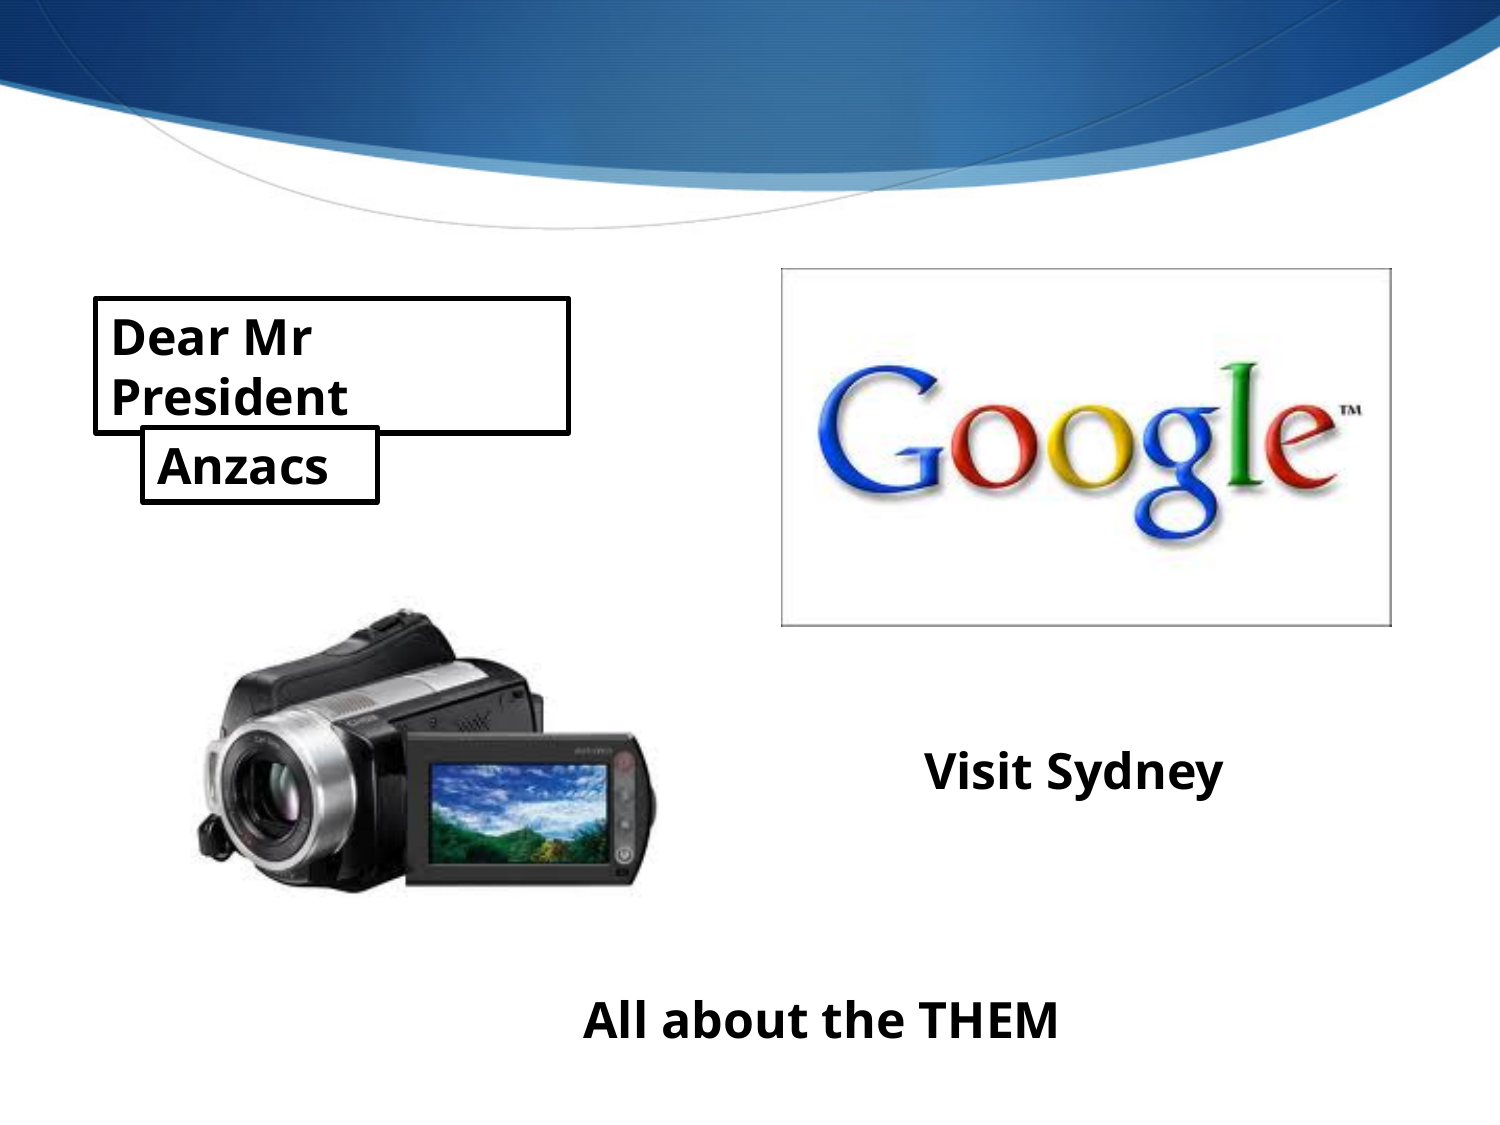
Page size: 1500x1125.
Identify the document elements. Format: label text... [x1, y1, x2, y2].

text_box Anzacs [140, 425, 380, 505]
picture [0, 0, 1500, 1125]
text_box Visit Sydney [909, 731, 1251, 807]
text_box Dear Mr President [93, 296, 571, 436]
text_box All about the THEM [568, 981, 1155, 1056]
